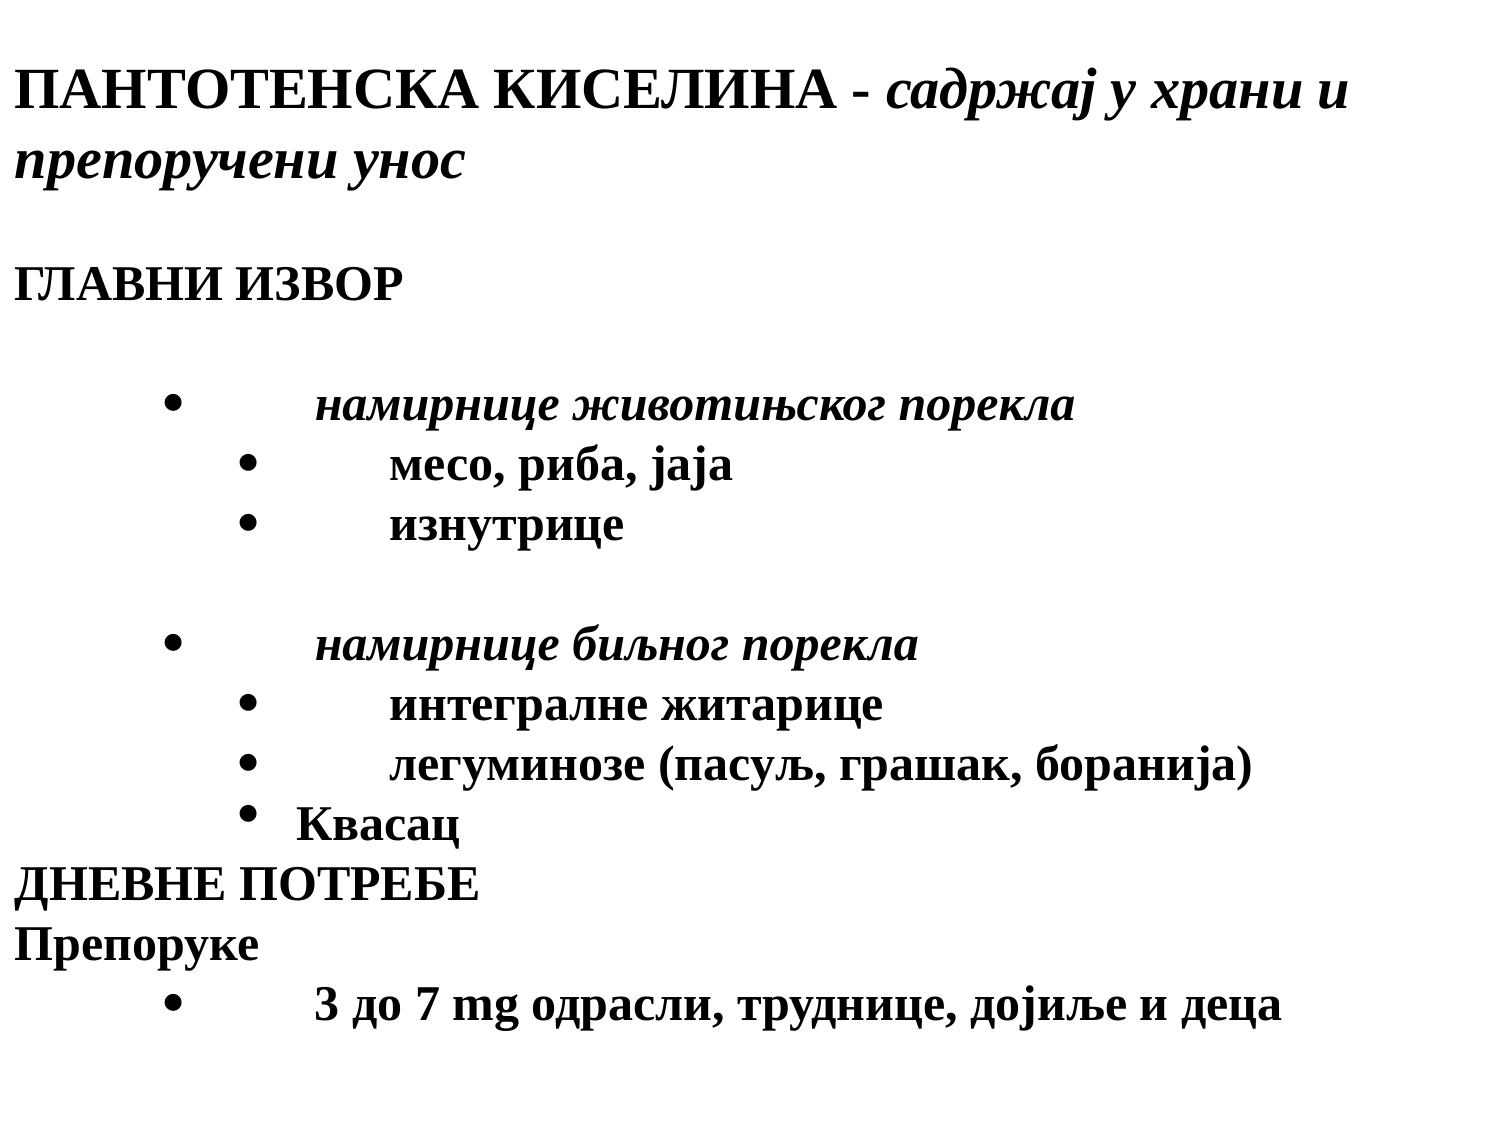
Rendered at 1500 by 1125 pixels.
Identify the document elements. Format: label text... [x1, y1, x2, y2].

text_box ПАНТОТЕНСКА КИСЕЛИНА - садржај у храни и препоручени унос ГЛАВНИ ИЗВОР · намирнице животињског порекла · месо, риба, јаја · изнутрице · намирнице биљног порекла · интегралне житарице · легуминозе (пасуљ, грашак, боранија) Квасац ДНЕВНЕ ПОТРЕБЕ Препоруке · 3 до 7 mg одрасли, труднице, дојиље и деца [0, 42, 1447, 1108]
